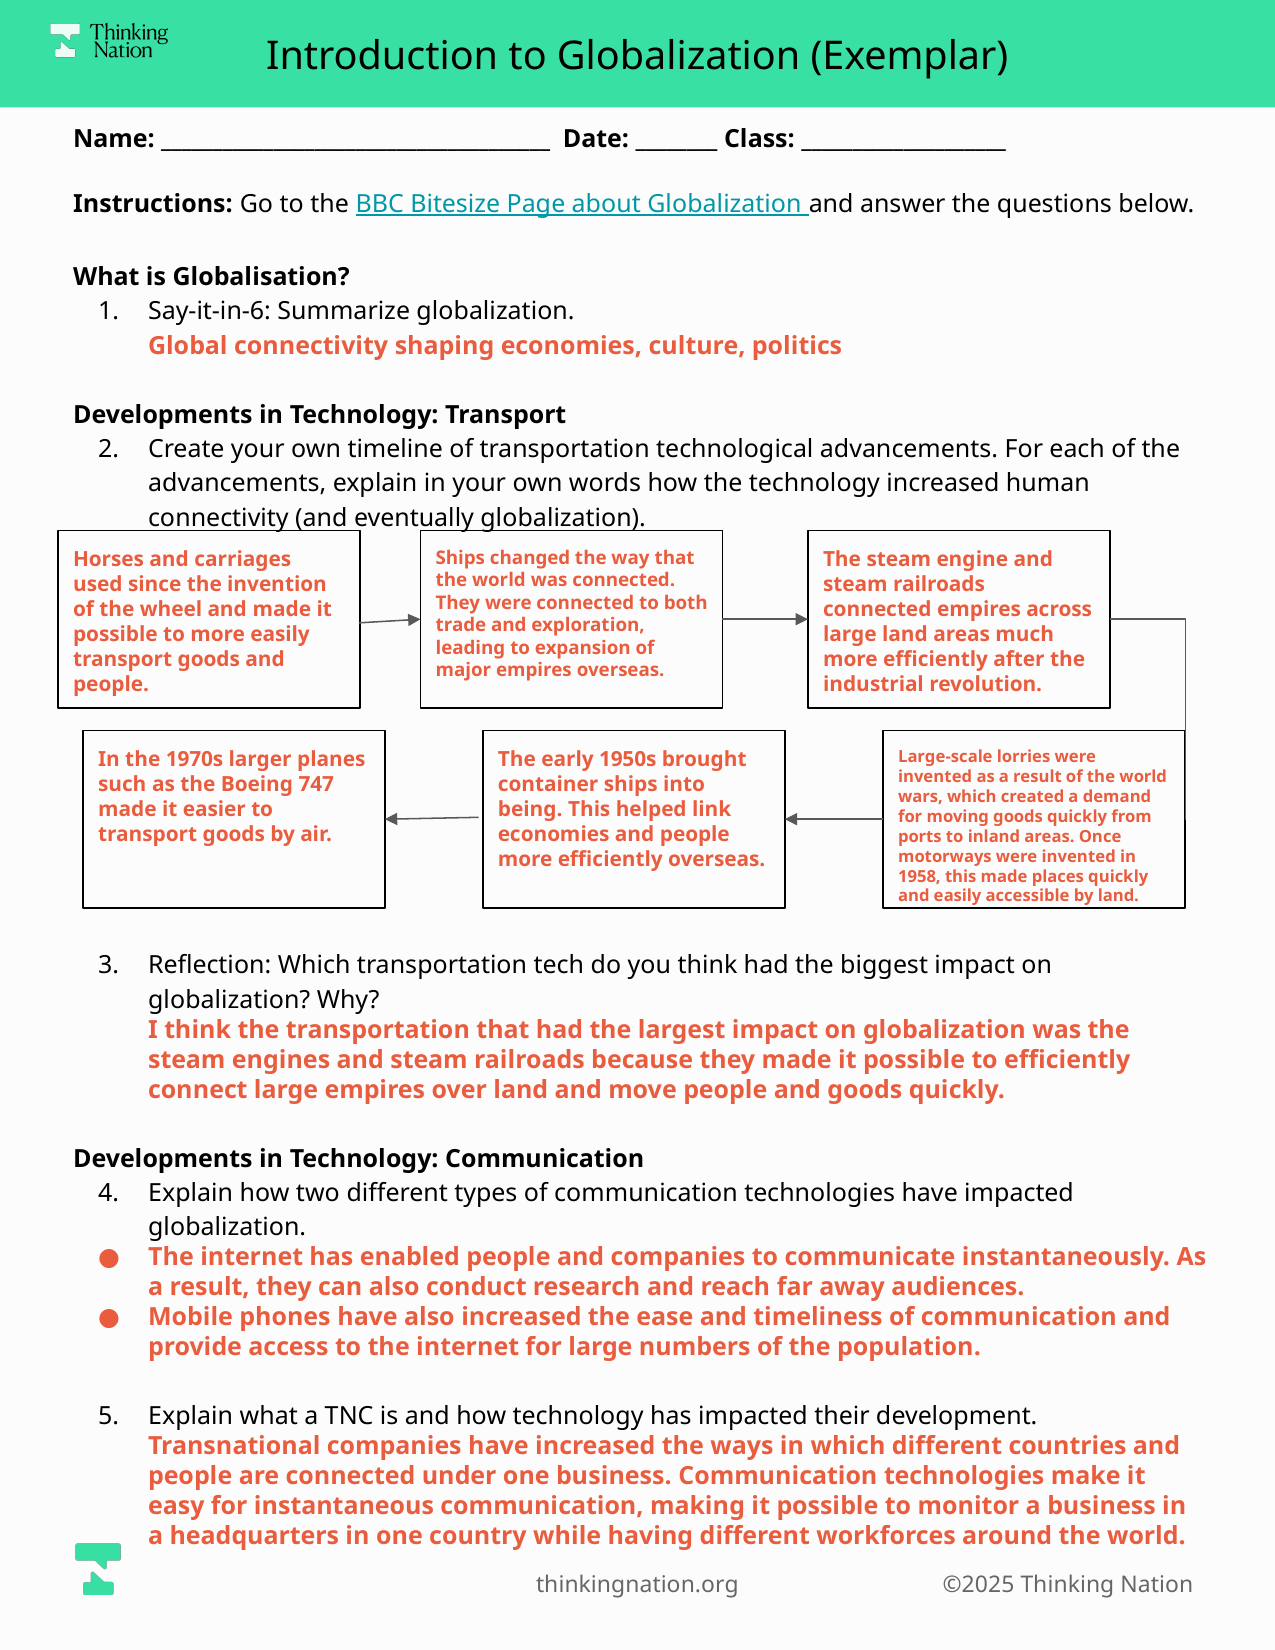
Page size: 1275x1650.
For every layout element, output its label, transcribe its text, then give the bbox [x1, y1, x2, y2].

text_box Large-scale lorries were invented as a result of the world wars, which created a demand for moving goods quickly from ports to inland areas. Once motorways were invented in 1958, this made places quickly and easily accessible by land. [883, 730, 1185, 908]
picture [36, 12, 172, 69]
text_box In the 1970s larger planes such as the Boeing 747 made it easier to transport goods by air. [83, 730, 385, 908]
text_box The early 1950s brought container ships into being. This helped link economies and people more efficiently overseas. [483, 730, 785, 908]
text_box Name: ______________________________________ Date: ________ Class: ____________________ Instructions: Go to the BBC Bitesize Page about Globalization and answer the questions below. What is Globalisation? Say-it-in-6: Summarize globalization. Global connectivity shaping economies, culture, politics Developments in Technology: Transport Create your own timeline of transportation technological advancements. For each of the advancements, explain in your own words how the technology increased human connectivity (and eventually globalization). Reflection: Which transportation tech do you think had the biggest impact on globalization? Why? I think the transportation that had the largest impact on globalization was the steam engines and steam railroads because they made it possible to efficiently connect large empires over land and move people and goods quickly. Developments in Technology: Communication Explain how two different types of communication technologies have impacted globalization. The internet has enabled people and companies to communicate instantaneously. As a result, they can also conduct research and reach far away audiences. Mobile phones have also increased the ease and timeliness of communication and provide access to the internet for large numbers of the population. Explain what a TNC is and how technology has impacted their development. Transnational companies have increased the ways in which different countries and people are connected under one business. Communication technologies make it easy for instantaneous communication, making it possible to monitor a business in a headquarters in one country while having different workforces around the world. [58, 107, 1224, 1599]
text_box Ships changed the way that the world was connected. They were connected to both trade and exploration, leading to expansion of major empires overseas. [420, 530, 723, 708]
text_box ©2025 Thinking Nation [907, 1599, 1210, 1605]
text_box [1109, 618, 1185, 820]
text_box The steam engine and steam railroads connected empires across large land areas much more efficiently after the industrial revolution. [808, 530, 1110, 708]
picture [62, 1533, 134, 1605]
text_box Horses and carriages used since the invention of the wheel and made it possible to more easily transport goods and people. [58, 530, 360, 708]
text_box thinkingnation.org [486, 1599, 789, 1605]
text_box Introduction to Globalization (Exemplar) [0, 0, 1275, 108]
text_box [358, 618, 421, 624]
